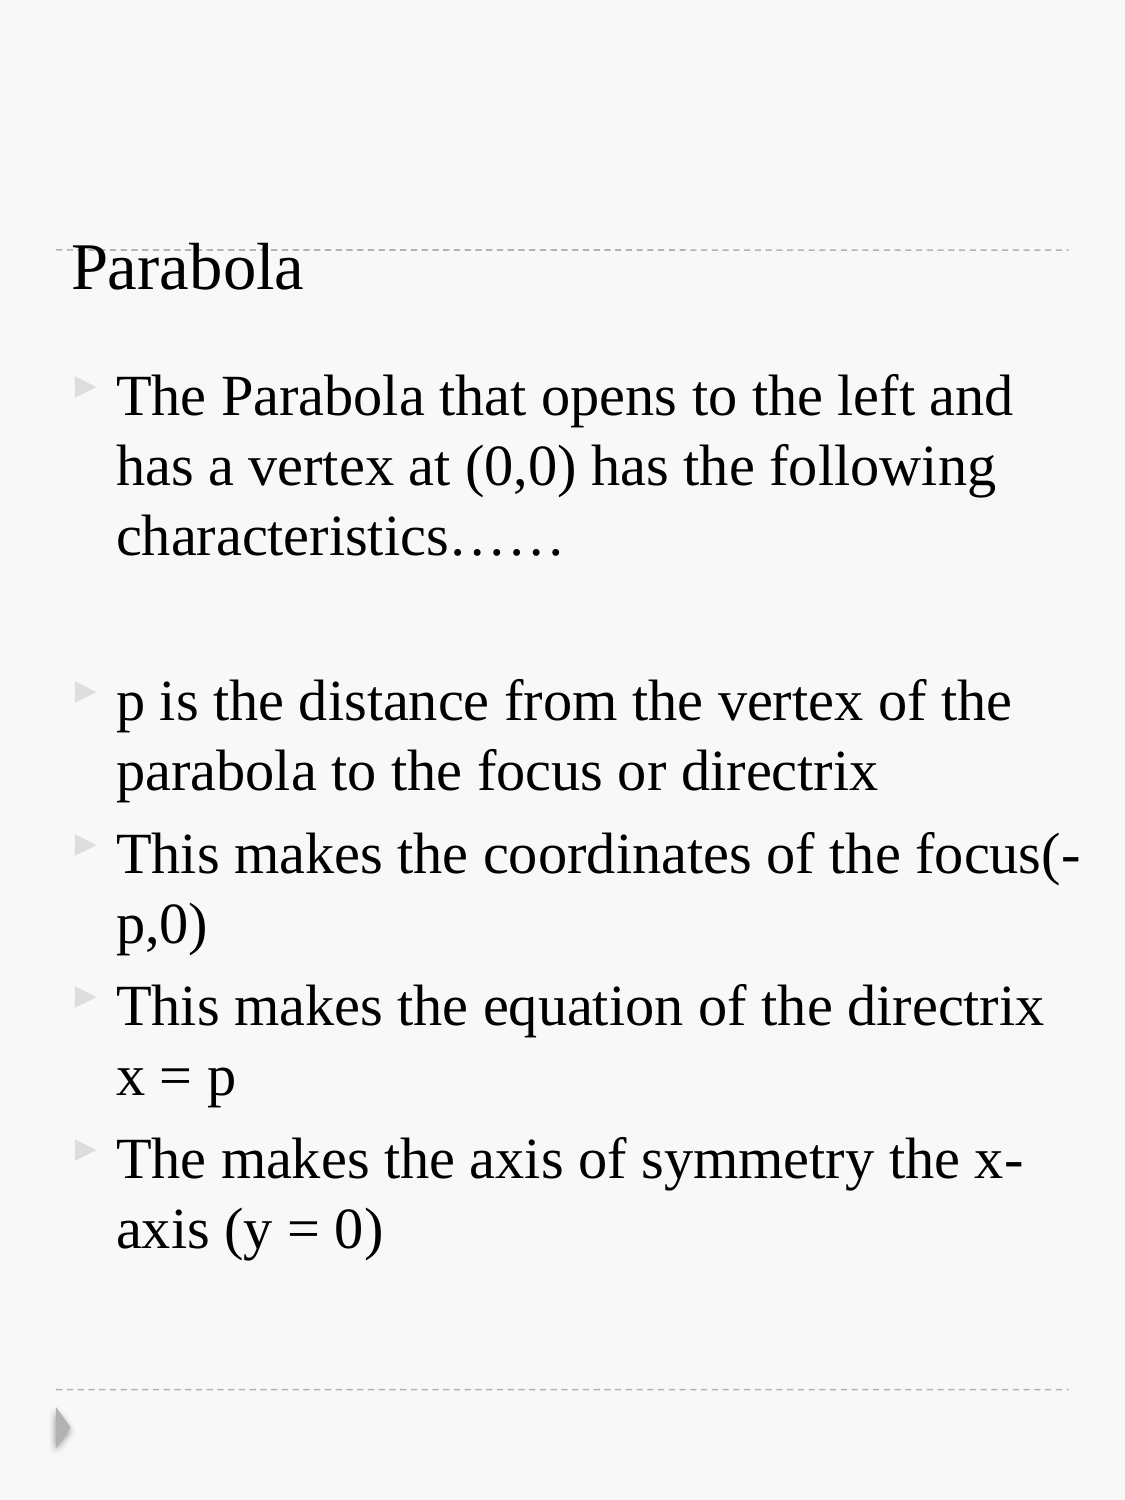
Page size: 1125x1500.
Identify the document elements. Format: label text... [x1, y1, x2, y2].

title Parabola [56, 60, 1069, 310]
list The Parabola that opens to the left and has a vertex at (0,0) has the following characteristics…… p is the distance from the vertex of the parabola to the focus or directrix This makes the coordinates of the focus(-p,0) This makes the equation of the directrix x = p The makes the axis of symmetry the x-axis (y = 0) [56, 350, 1097, 1340]
